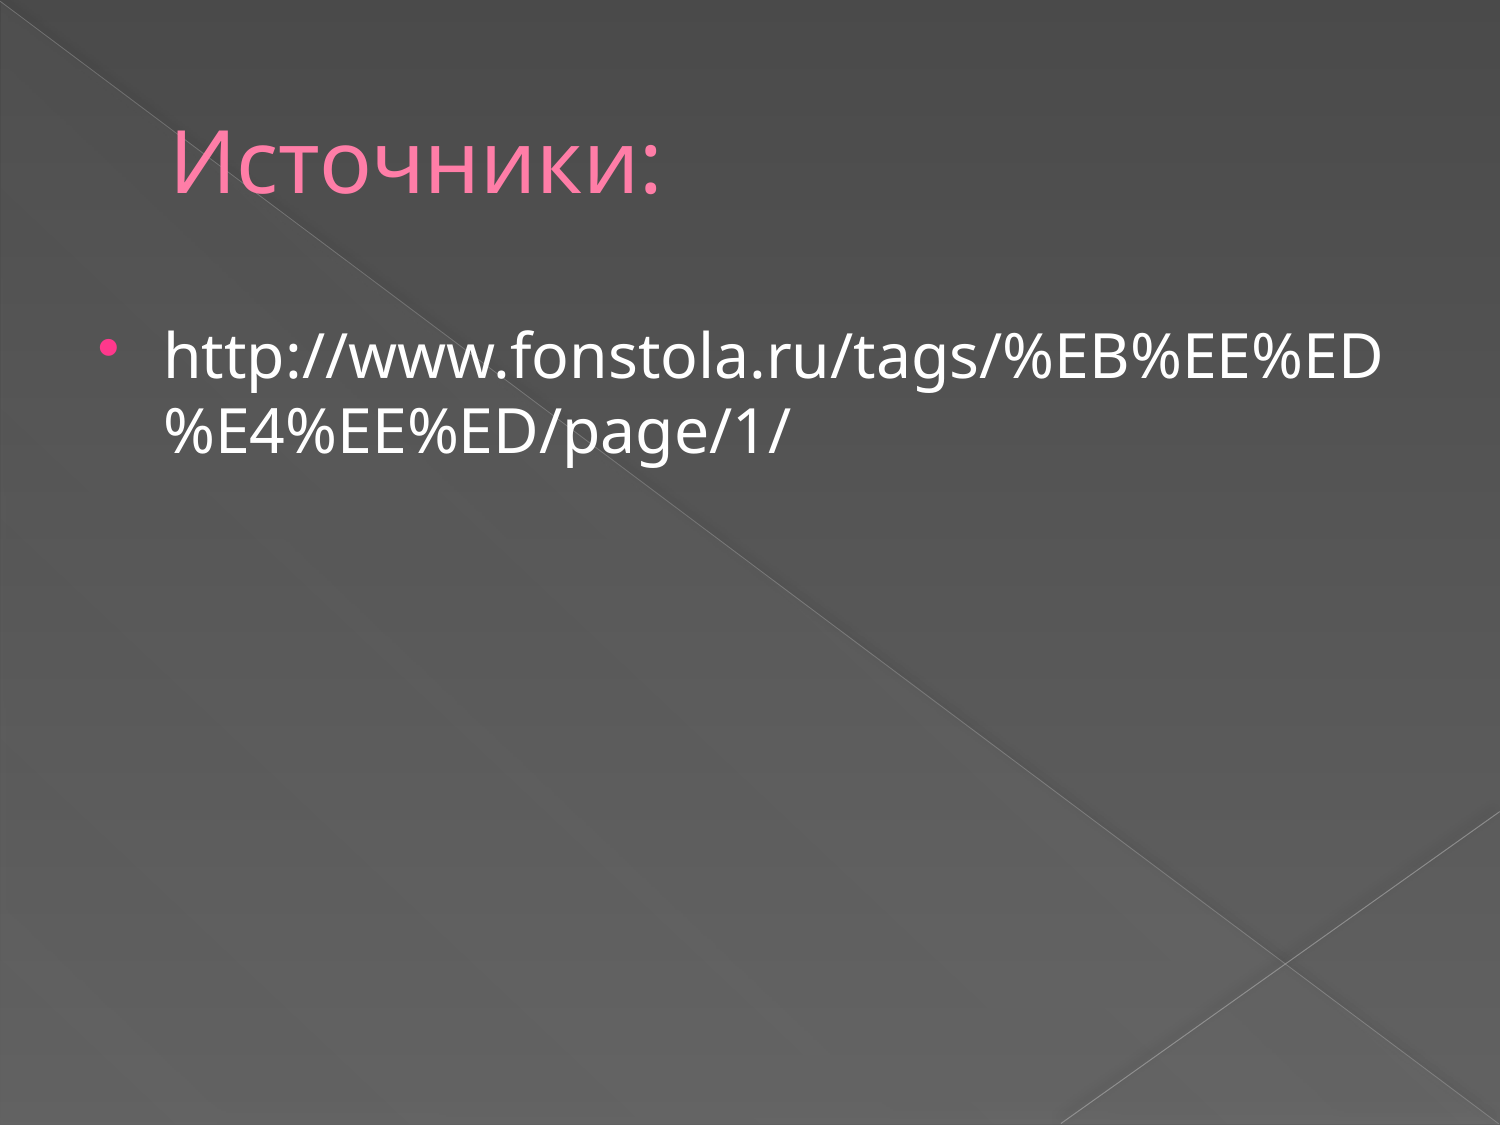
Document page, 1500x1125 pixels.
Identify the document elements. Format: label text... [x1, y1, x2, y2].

title Источники: [75, 43, 1425, 274]
list http://www.fonstola.ru/tags/%EB%EE%ED%E4%EE%ED/page/1/ [75, 308, 1425, 1059]
